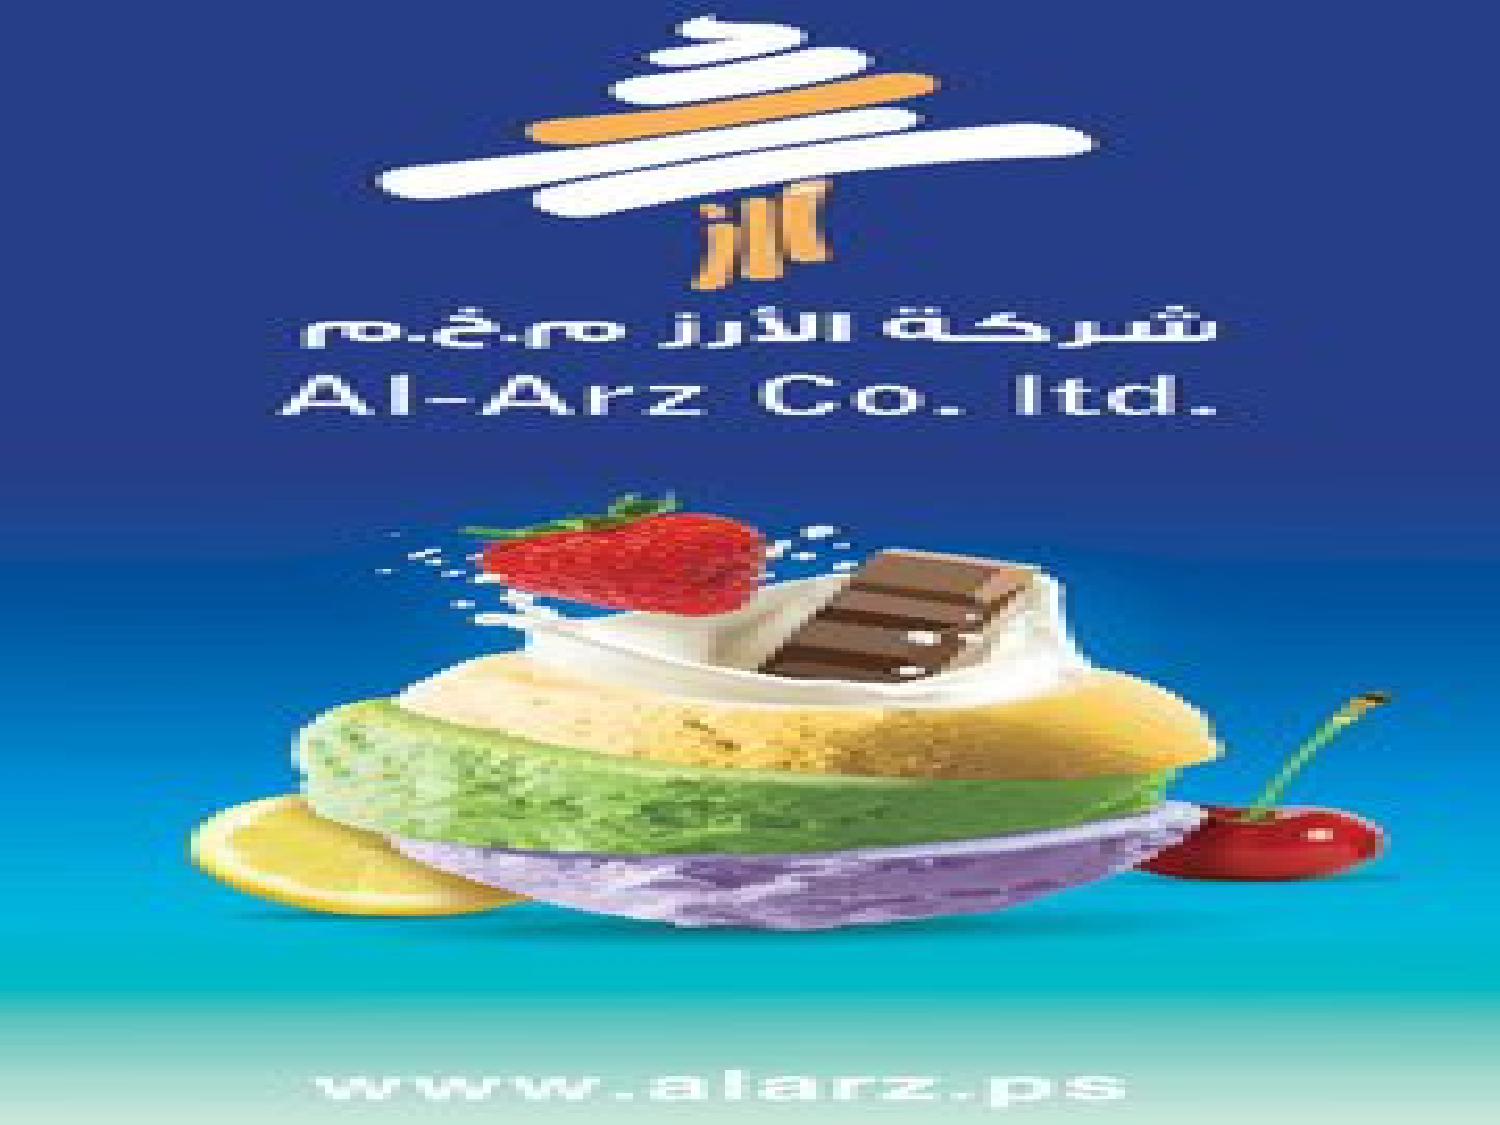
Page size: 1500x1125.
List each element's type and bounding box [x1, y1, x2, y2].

list [0, 0, 1500, 1125]
